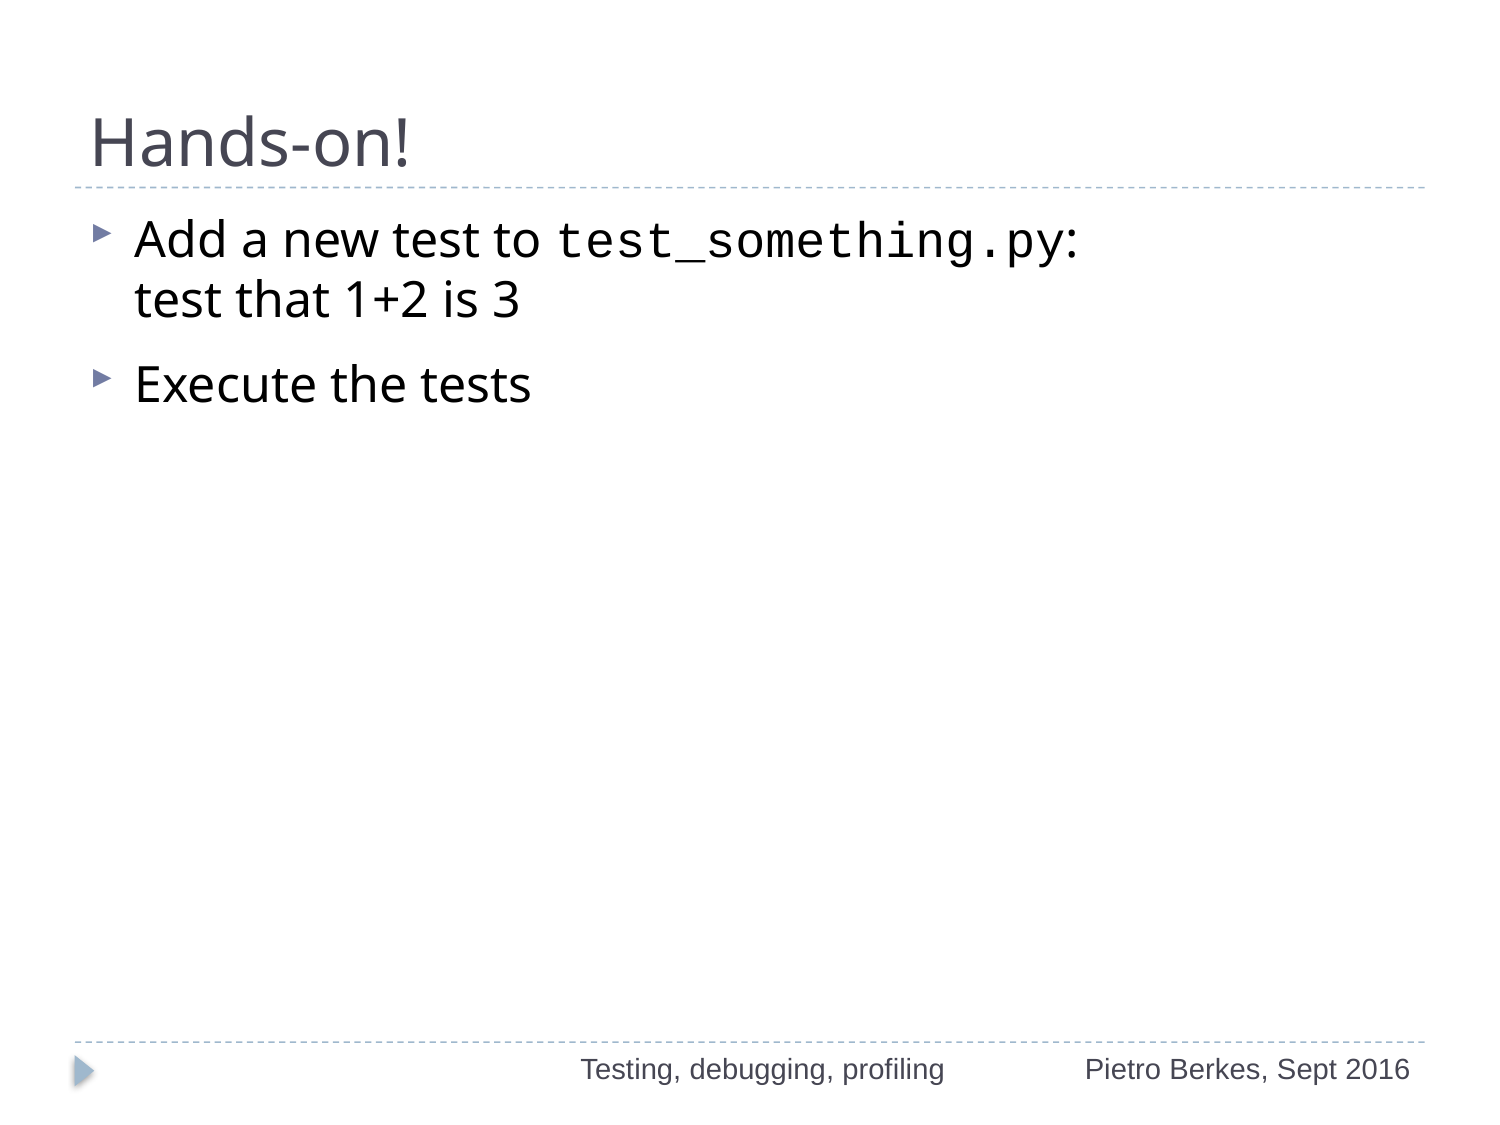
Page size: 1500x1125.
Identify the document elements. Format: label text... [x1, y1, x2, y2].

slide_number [1051, 1042, 1426, 1103]
list Add a new test to test_something.py: test that 1+2 is 3 Execute the tests [75, 200, 1425, 1010]
title Hands-on! [75, 24, 1425, 188]
footer Testing, debugging, profiling [475, 1042, 1051, 1103]
